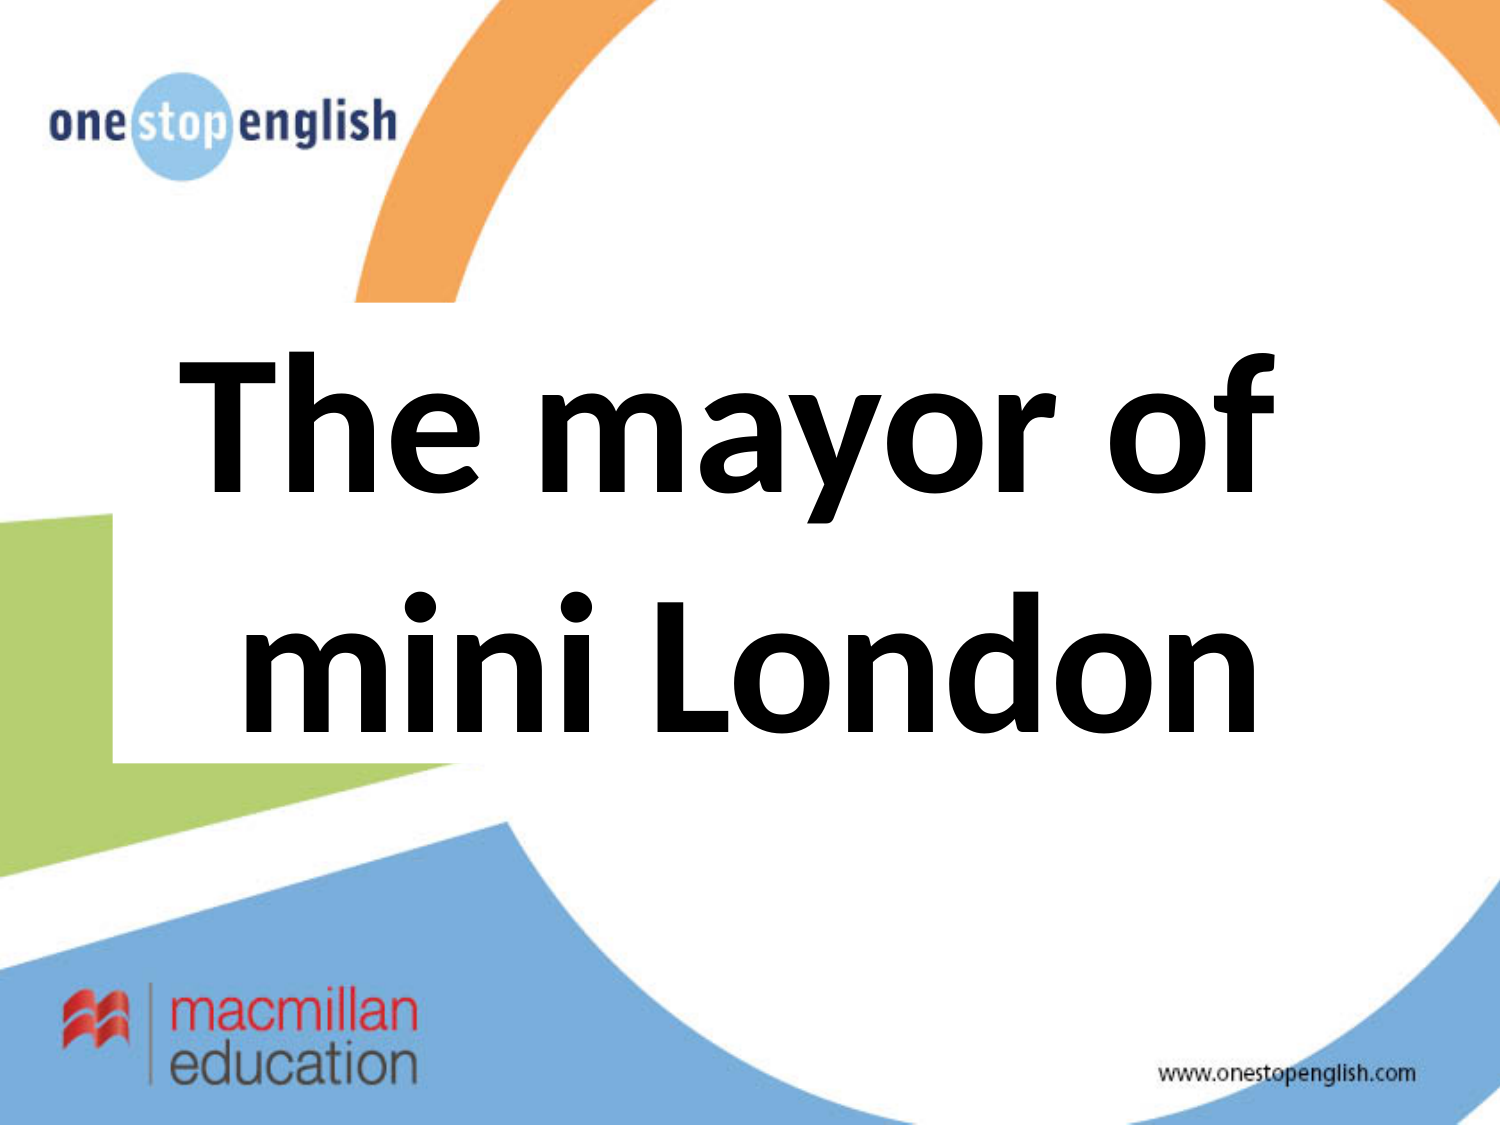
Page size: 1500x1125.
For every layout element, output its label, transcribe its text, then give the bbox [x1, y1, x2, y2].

title The mayor of mini London [112, 302, 1388, 764]
picture [0, 0, 1500, 1125]
